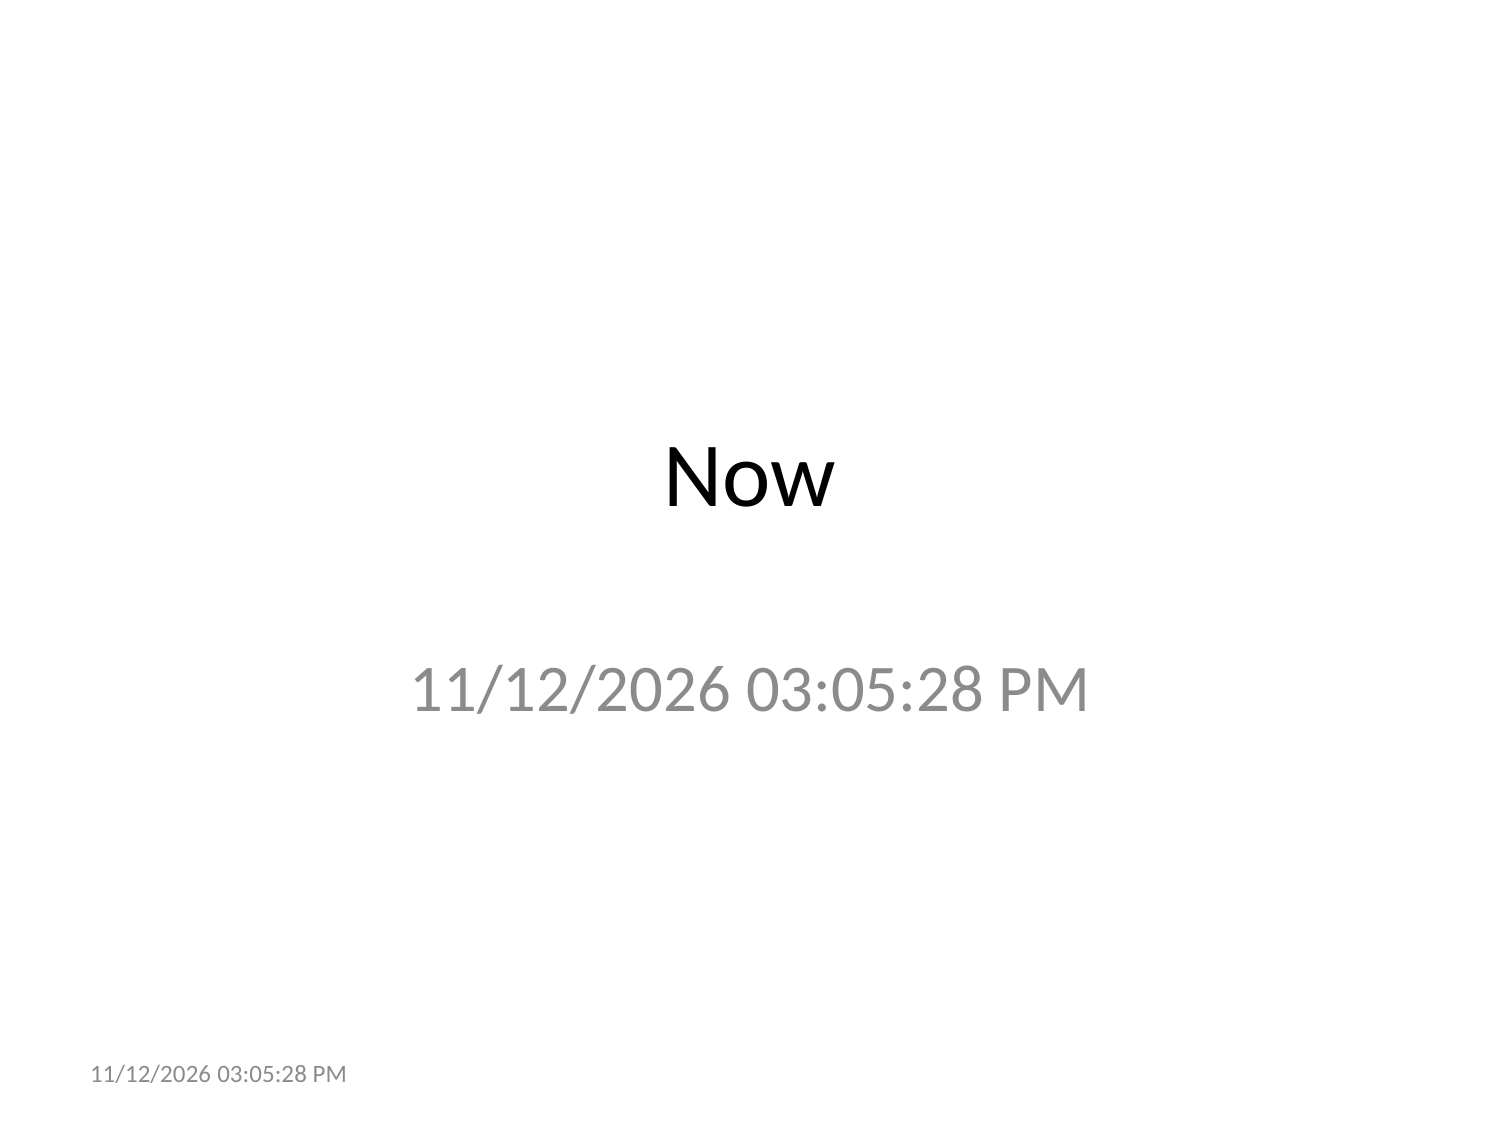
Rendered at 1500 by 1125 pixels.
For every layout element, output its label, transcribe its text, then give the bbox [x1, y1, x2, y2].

subtitle 2011-12-19 10:20:04 AM [225, 637, 1275, 925]
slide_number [75, 1042, 425, 1103]
title Now [112, 349, 1388, 591]
